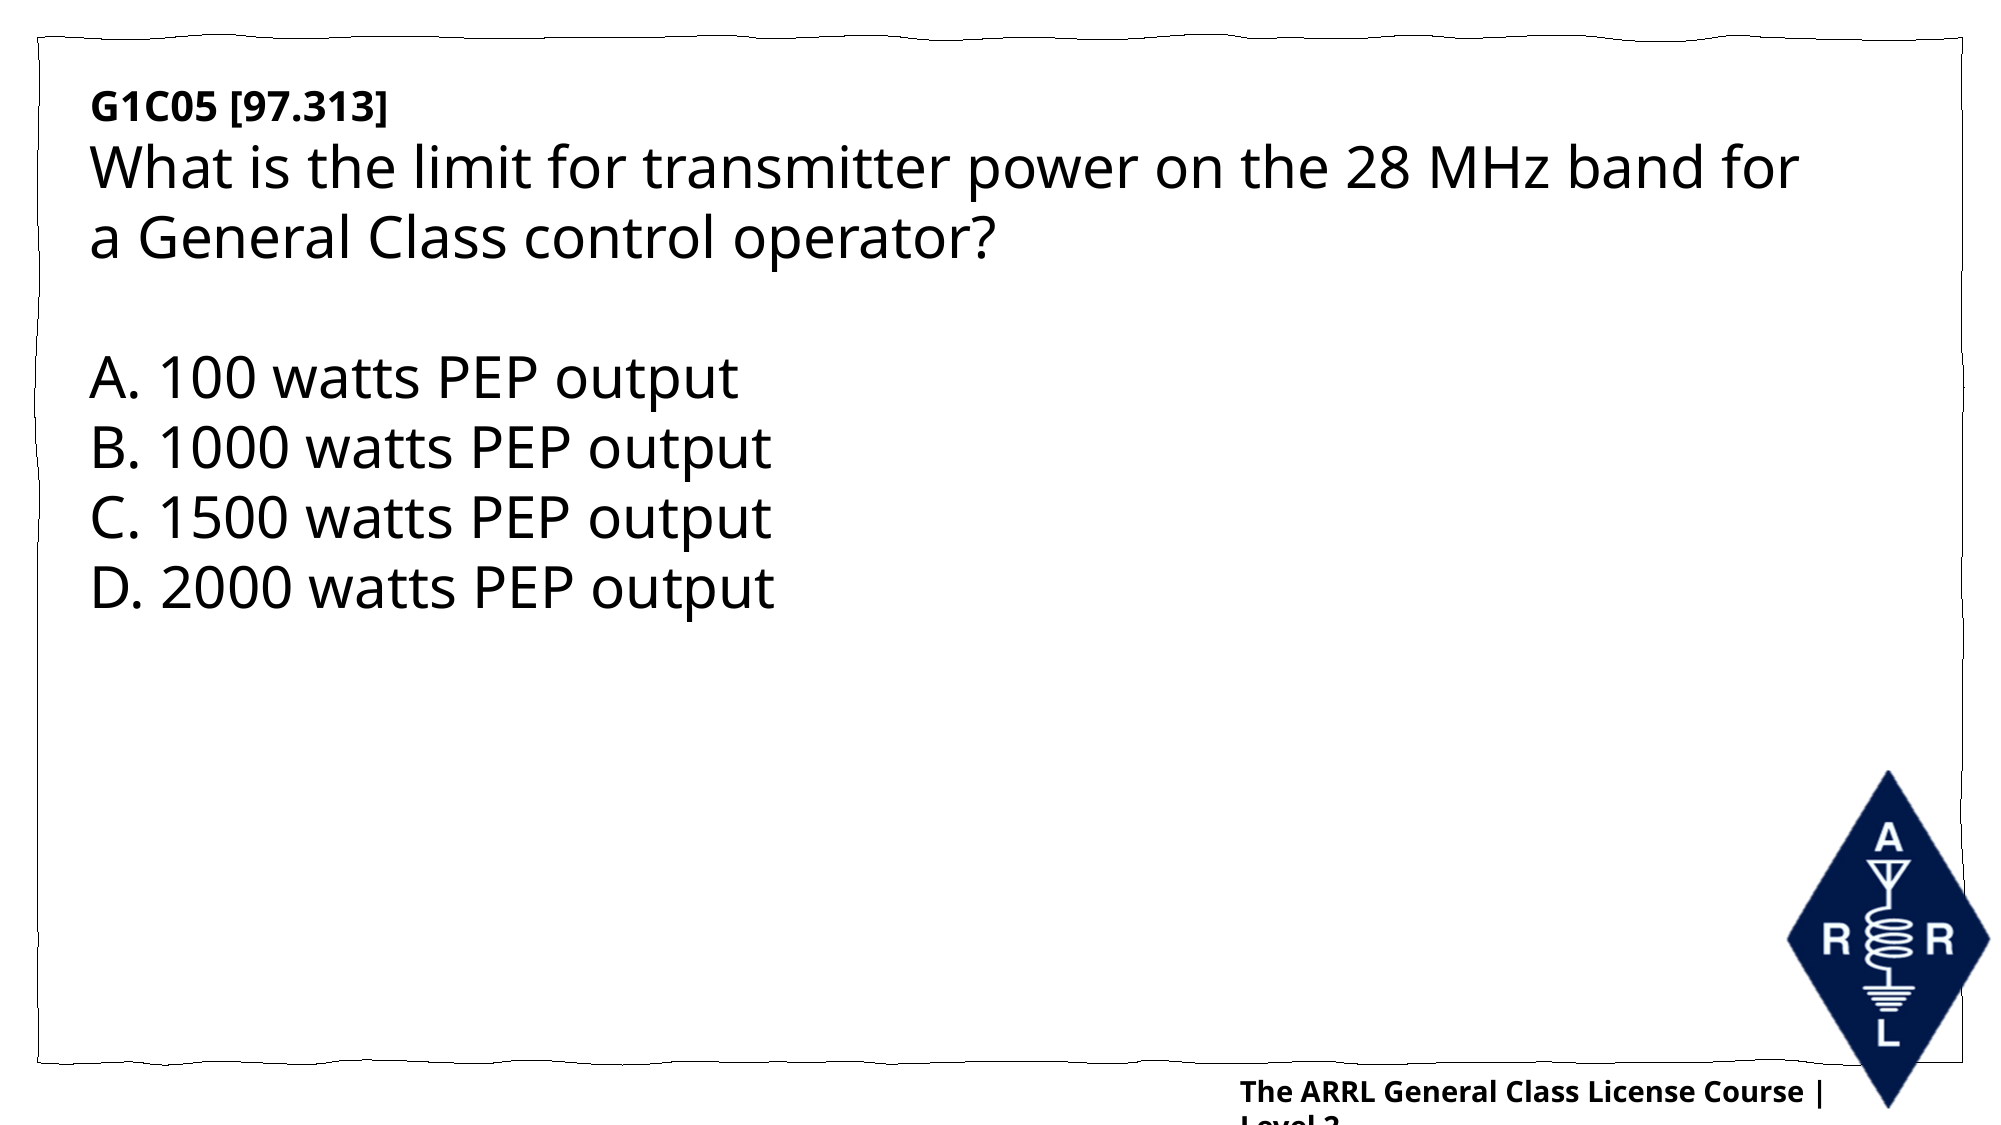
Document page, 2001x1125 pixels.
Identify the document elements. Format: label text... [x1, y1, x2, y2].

text_box G1C05 [97.313] What is the limit for transmitter power on the 28 MHz band for a General Class control operator? A. 100 watts PEP output B. 1000 watts PEP output C. 1500 watts PEP output D. 2000 watts PEP output [75, 72, 1850, 628]
picture [1773, 752, 1999, 1125]
